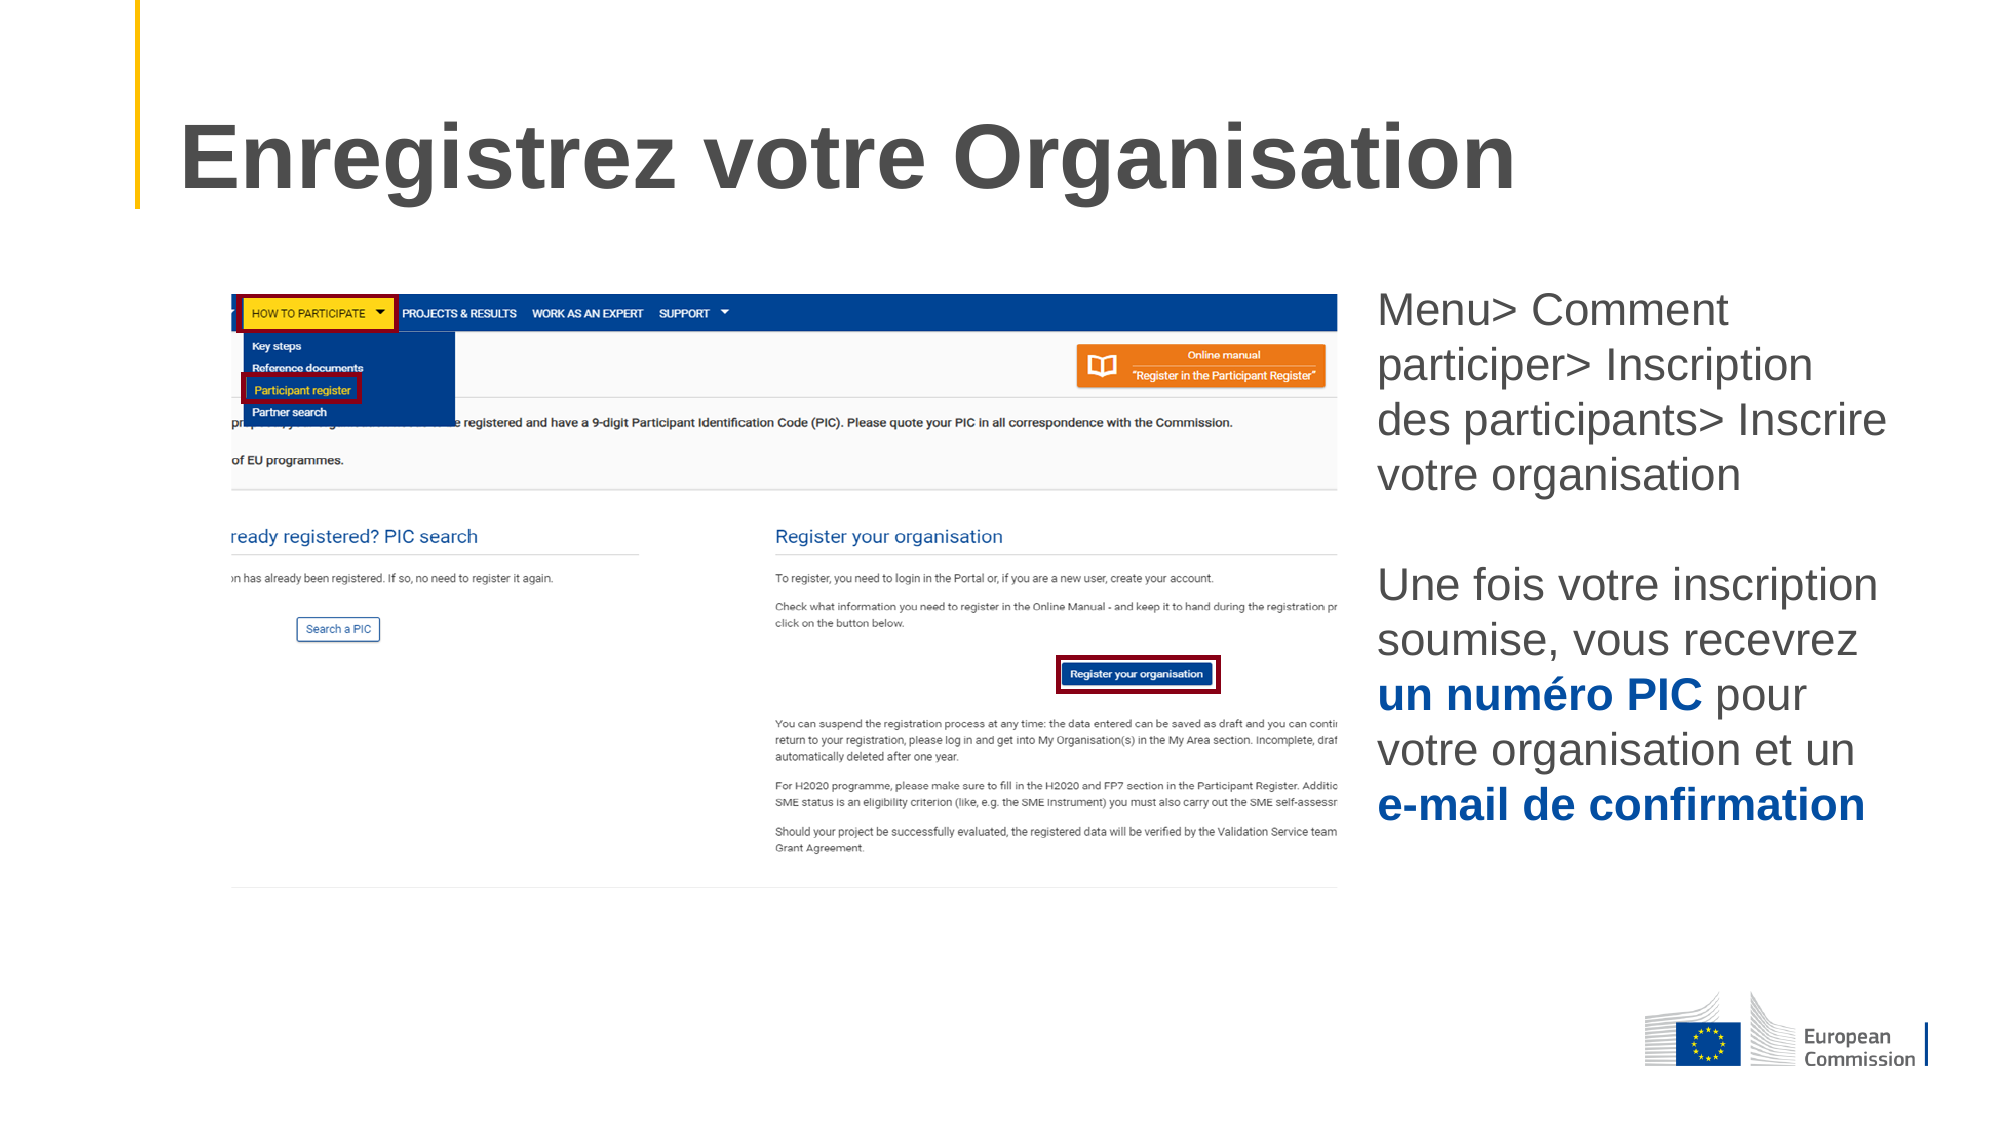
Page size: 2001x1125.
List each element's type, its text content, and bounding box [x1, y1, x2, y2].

text_box Enregistrez votre Organisation [175, 92, 1953, 212]
picture [1645, 991, 1928, 1066]
text_box Menu> Comment participer> Inscription des participants> Inscrire votre organisation Une fois votre inscription soumise, vous recevrez un numéro PIC pour votre organisation et un e-mail de confirmation [1362, 272, 1910, 838]
picture [231, 294, 1338, 888]
